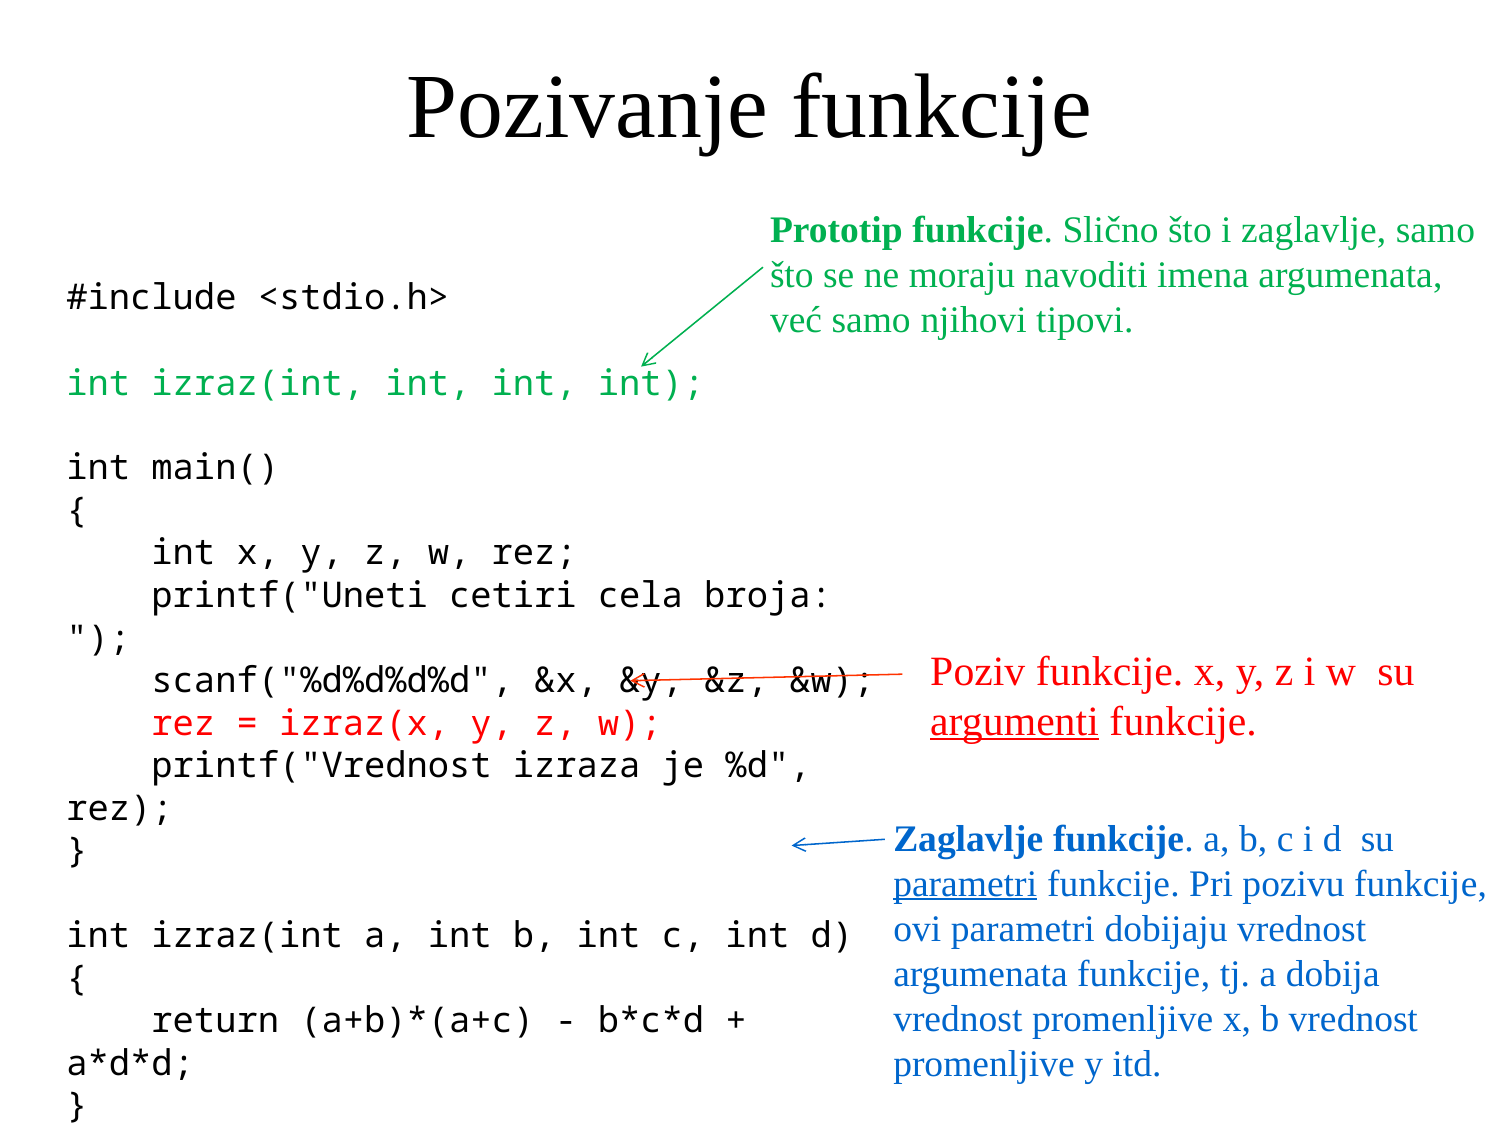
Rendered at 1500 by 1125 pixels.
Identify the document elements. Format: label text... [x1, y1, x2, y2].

text_box Zaglavlje funkcije. a, b, c i d su parametri funkcije. Pri pozivu funkcije, ovi parametri dobijaju vrednost argumenata funkcije, tj. a dobija vrednost promenljive x, b vrednost promenljive y itd. [878, 806, 1500, 1091]
text_box #include <stdio.h> int izraz(int, int, int, int); int main() { int x, y, z, w, rez; printf("Uneti cetiri cela broja: "); scanf("%d%d%d%d", &x, &y, &z, &w); rez = izraz(x, y, z, w); printf("Vrednost izraza je %d", rez); } int izraz(int a, int b, int c, int d) { return (a+b)*(a+c) - b*c*d + a*d*d; } [51, 267, 903, 1000]
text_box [640, 266, 764, 367]
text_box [791, 839, 886, 846]
text_box Prototip funkcije. Slično što i zaglavlje, samo što se ne moraju navoditi imena argumenata, već samo njihovi tipovi. [755, 197, 1499, 347]
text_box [630, 673, 903, 681]
title Pozivanje funkcije [112, 7, 1388, 195]
text_box Poziv funkcije. x, y, z i w su argumenti funkcije. [915, 636, 1496, 751]
